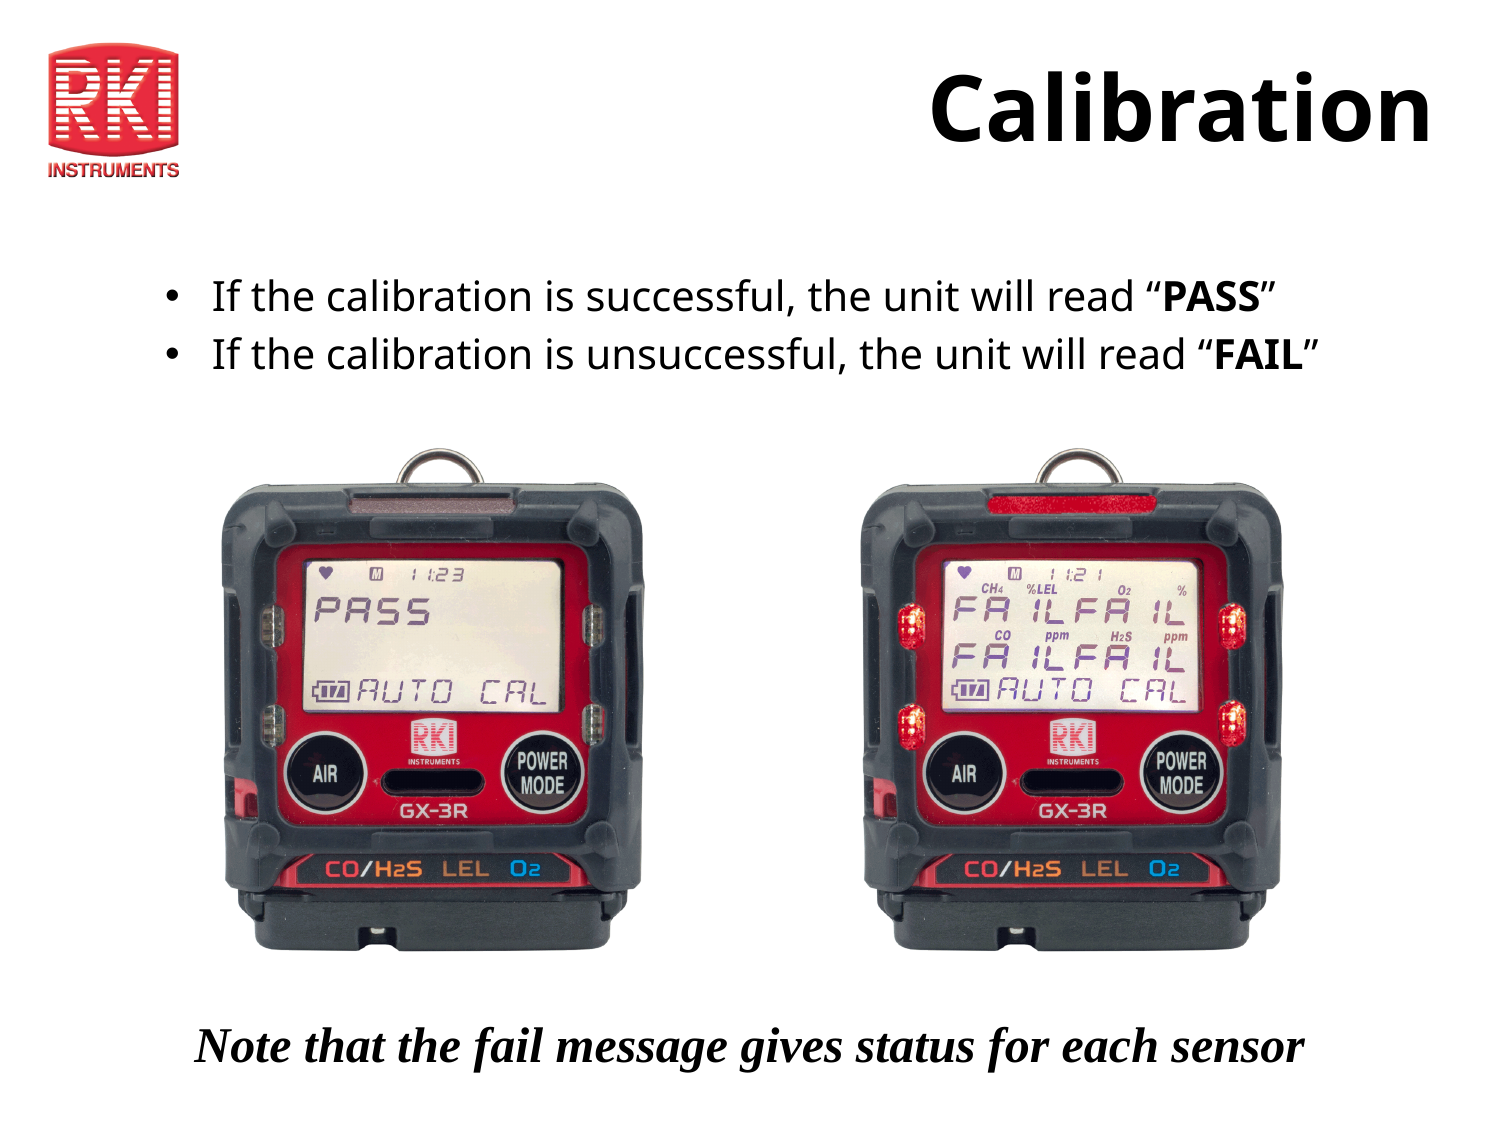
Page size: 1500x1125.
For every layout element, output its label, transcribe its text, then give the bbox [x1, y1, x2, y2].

text_box Note that the fail message gives status for each sensor [179, 1004, 1321, 1080]
list If the calibration is successful, the unit will read “PASS” If the calibration is unsuccessful, the unit will read “FAIL” [75, 262, 1425, 1005]
title Calibration [175, 49, 1451, 161]
picture [812, 395, 1326, 1006]
picture [37, 37, 188, 184]
picture [174, 395, 688, 1006]
